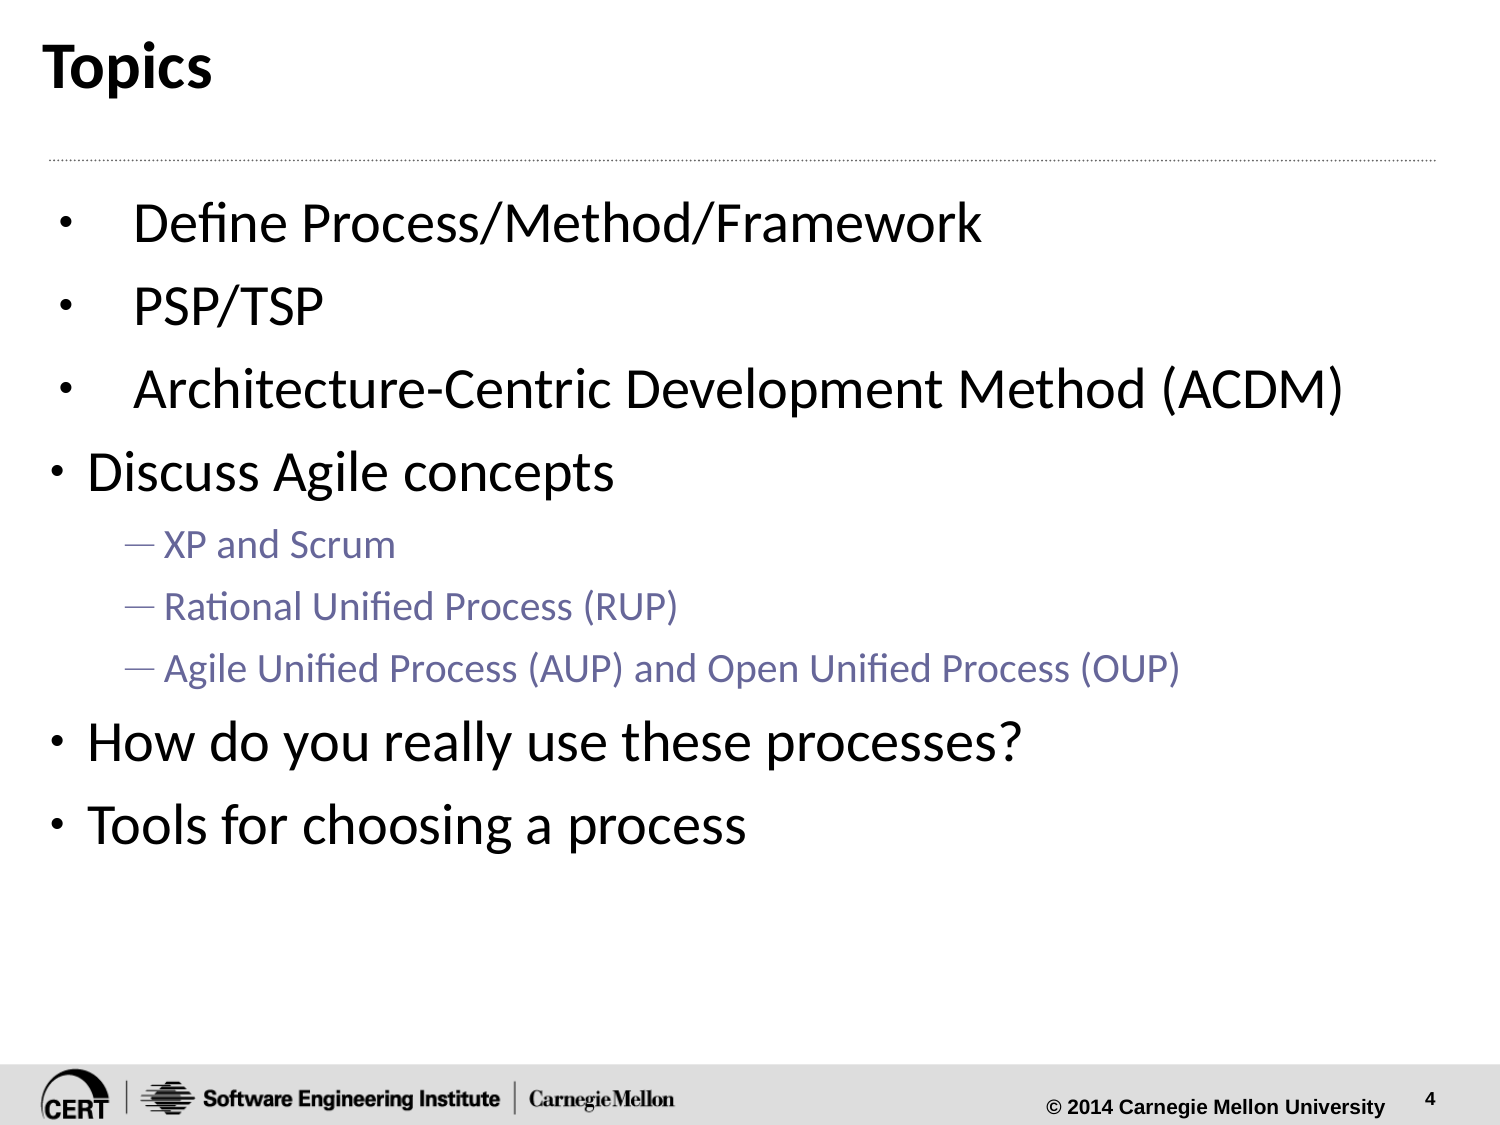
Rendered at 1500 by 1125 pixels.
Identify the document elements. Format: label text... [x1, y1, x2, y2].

picture [24, 1065, 688, 1125]
title Topics [42, 37, 1434, 155]
list Define Process/Method/Framework PSP/TSP Architecture-Centric Development Method (ACDM) Discuss Agile concepts XP and Scrum Rational Unified Process (RUP) Agile Unified Process (AUP) and Open Unified Process (OUP) How do you really use these processes? Tools for choosing a process [49, 187, 1438, 1001]
